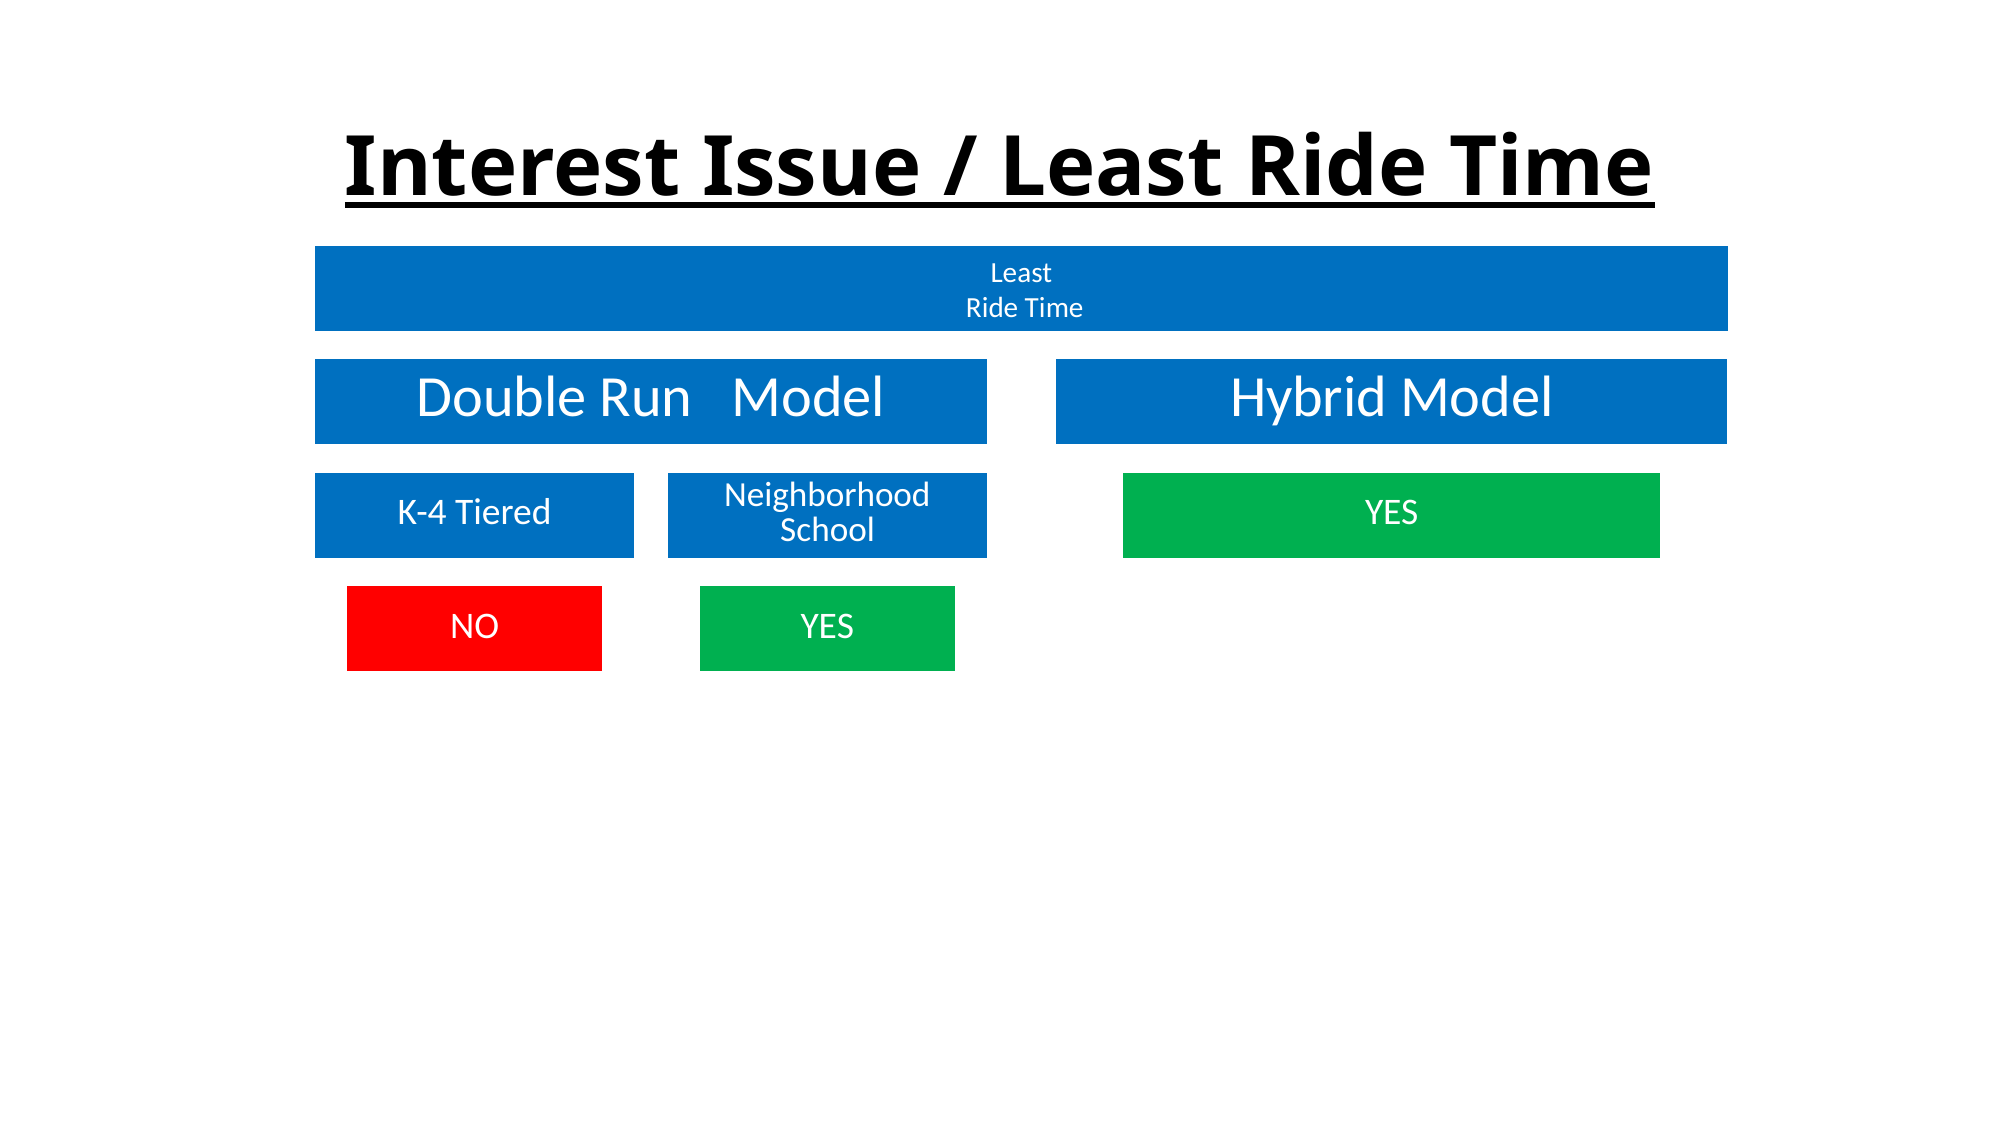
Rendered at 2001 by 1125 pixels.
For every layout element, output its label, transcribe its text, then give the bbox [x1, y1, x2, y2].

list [137, 244, 1906, 1014]
title Interest Issue / Least Ride Time [137, 59, 1863, 244]
